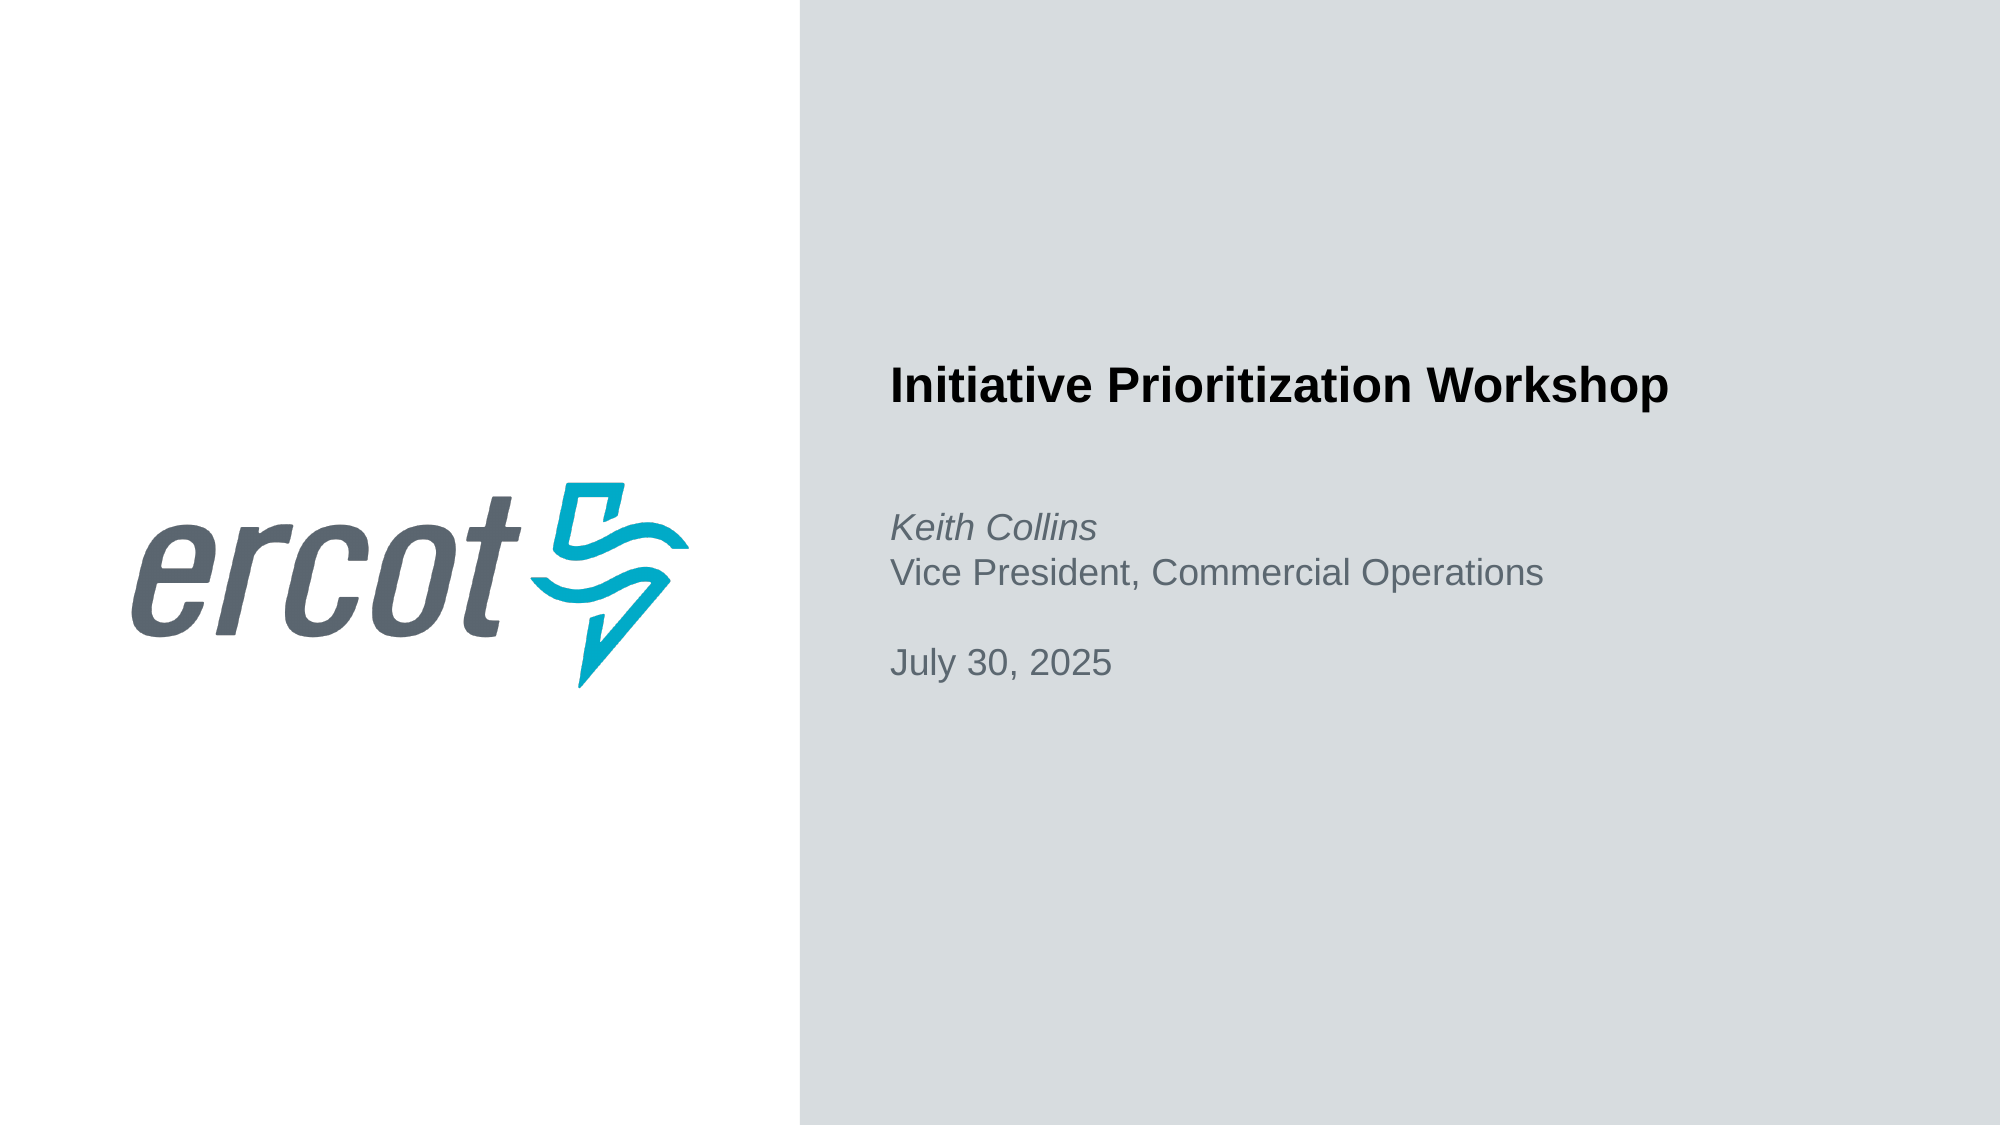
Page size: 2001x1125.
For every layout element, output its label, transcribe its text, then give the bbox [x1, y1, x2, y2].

picture [116, 465, 700, 705]
text_box Initiative Prioritization Workshop Keith Collins Vice President, Commercial Operations July 30, 2025 [875, 345, 1802, 691]
